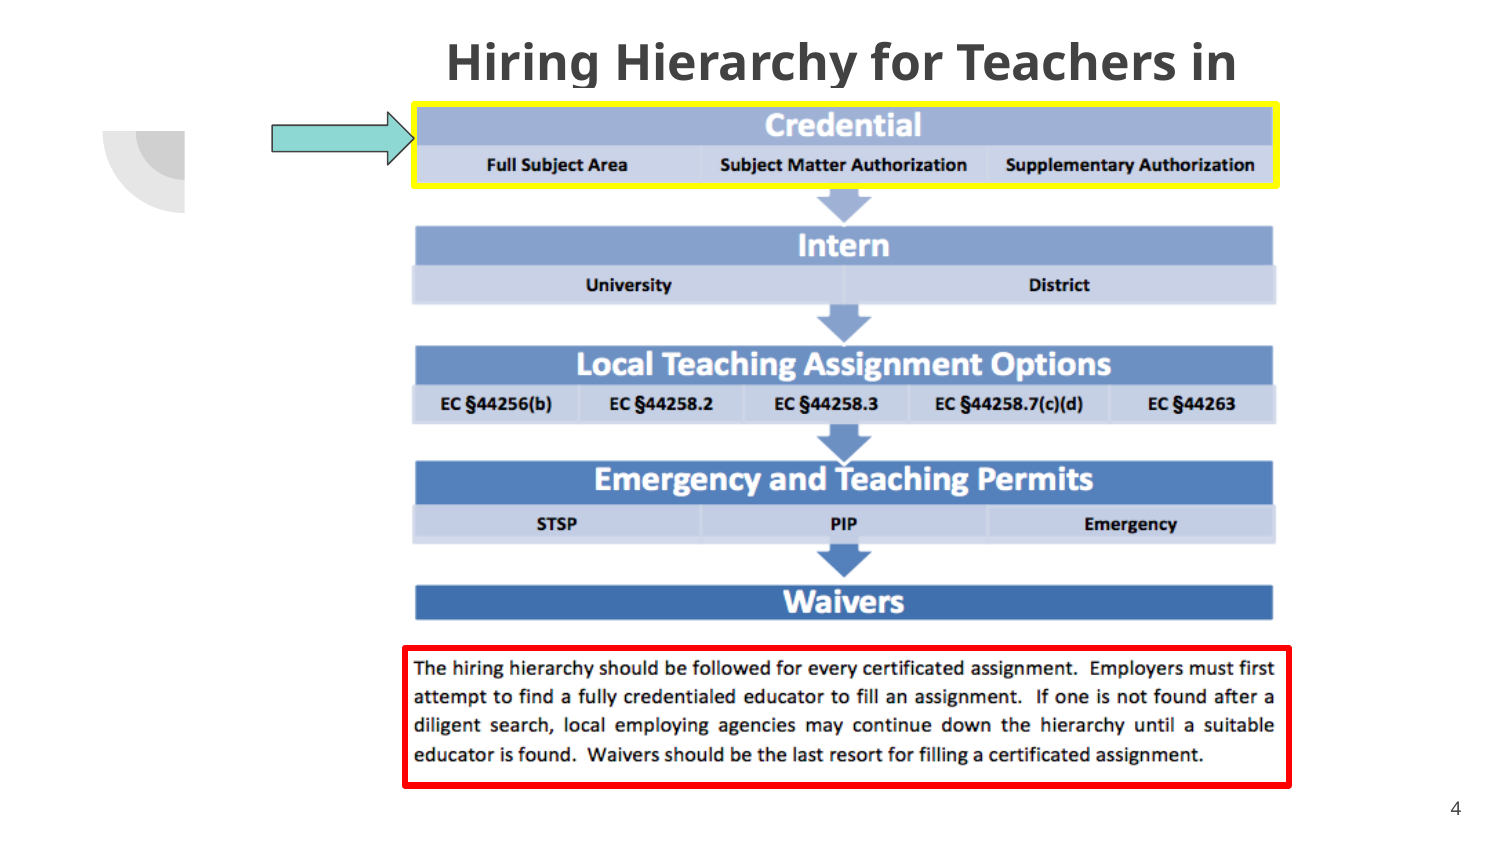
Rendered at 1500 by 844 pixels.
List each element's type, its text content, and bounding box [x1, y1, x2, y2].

title Hiring Hierarchy for Teachers in CA [395, 14, 1289, 86]
text_box [272, 125, 372, 152]
picture [377, 88, 1330, 778]
slide_number ‹#› [1386, 777, 1477, 842]
